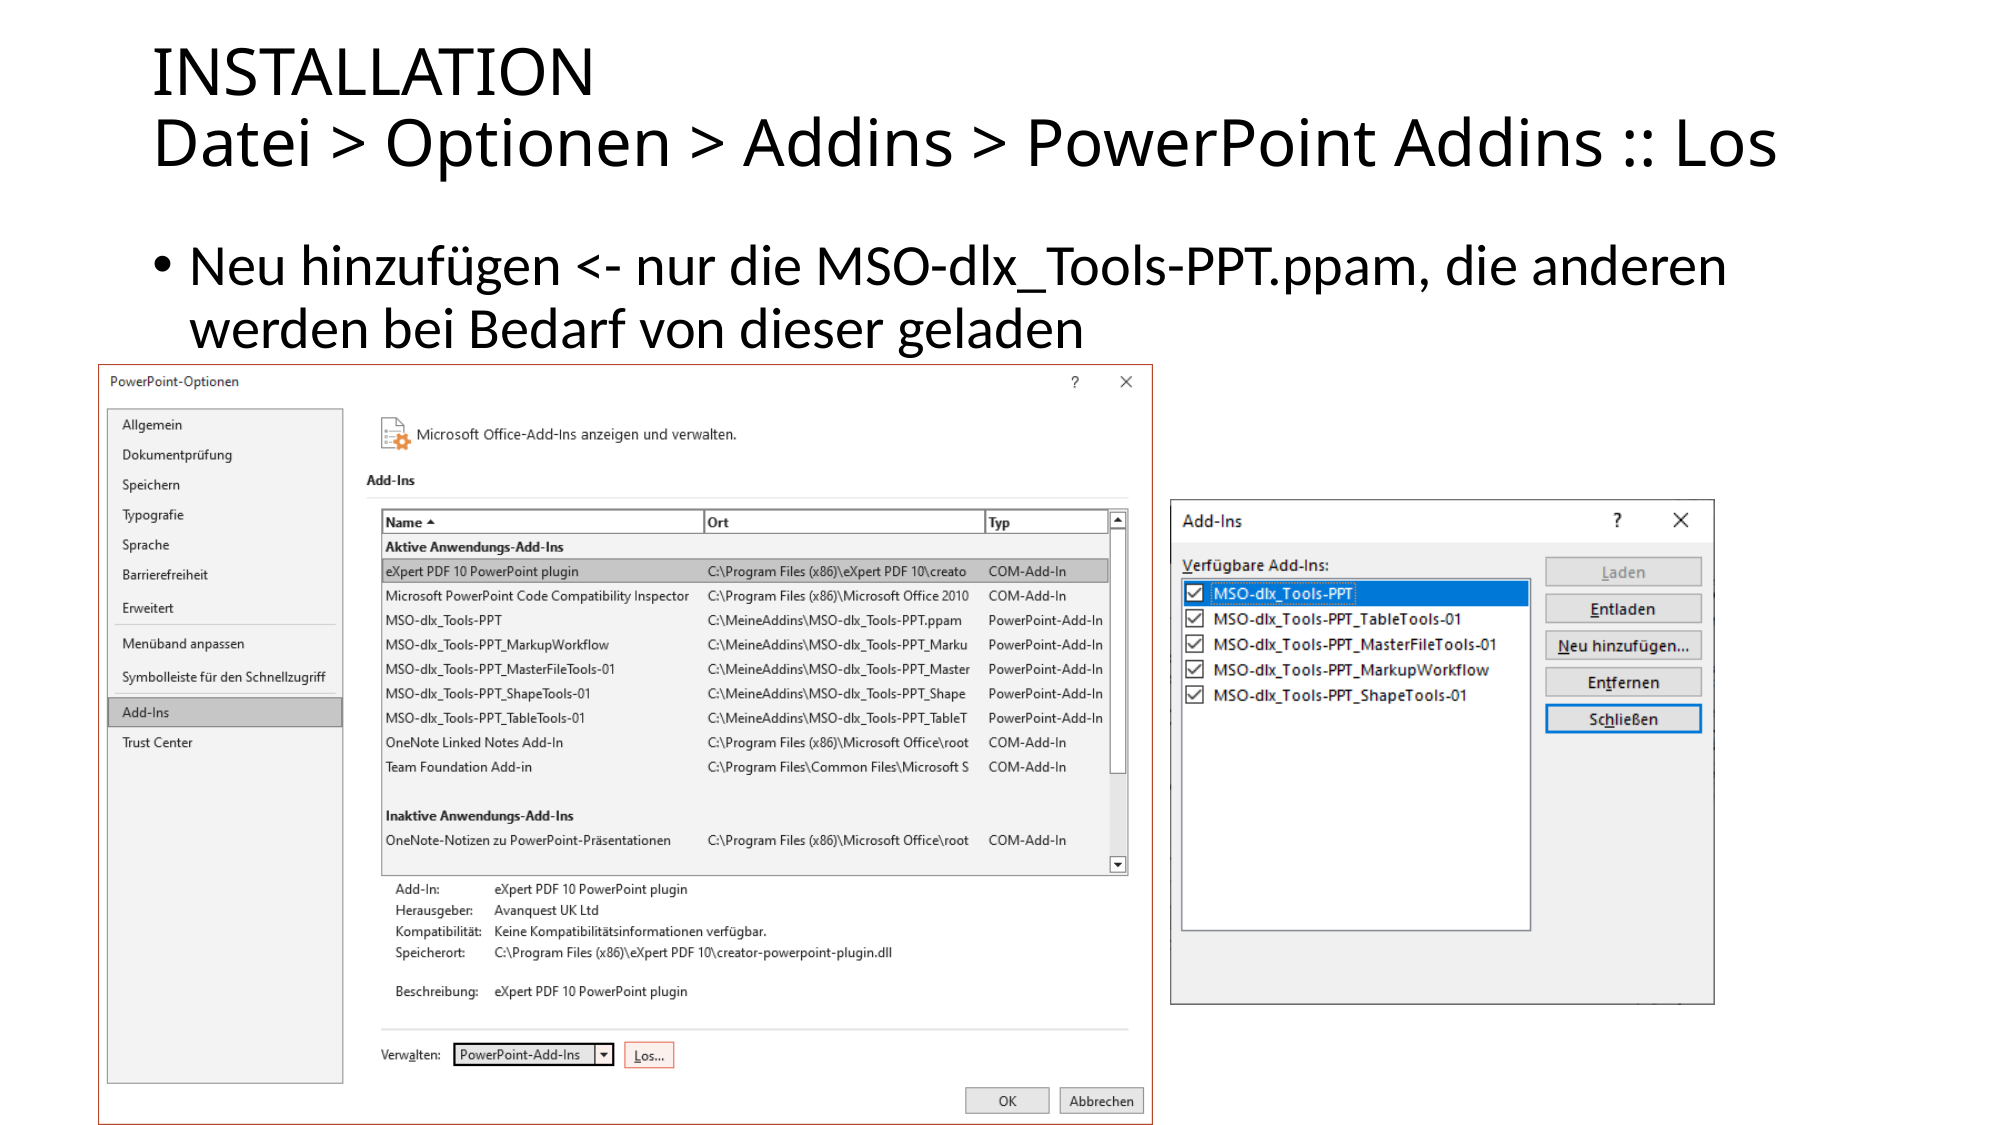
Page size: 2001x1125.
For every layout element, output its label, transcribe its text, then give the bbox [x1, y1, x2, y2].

title INSTALLATION Datei > Optionen > Addins > PowerPoint Addins :: Los [137, 1, 1863, 219]
picture [98, 364, 1153, 1125]
list Neu hinzufügen <- nur die MSO-dlx_Tools-PPT.ppam, die anderen werden bei Bedarf von dieser geladen [137, 228, 1863, 942]
picture [1170, 499, 1715, 1005]
